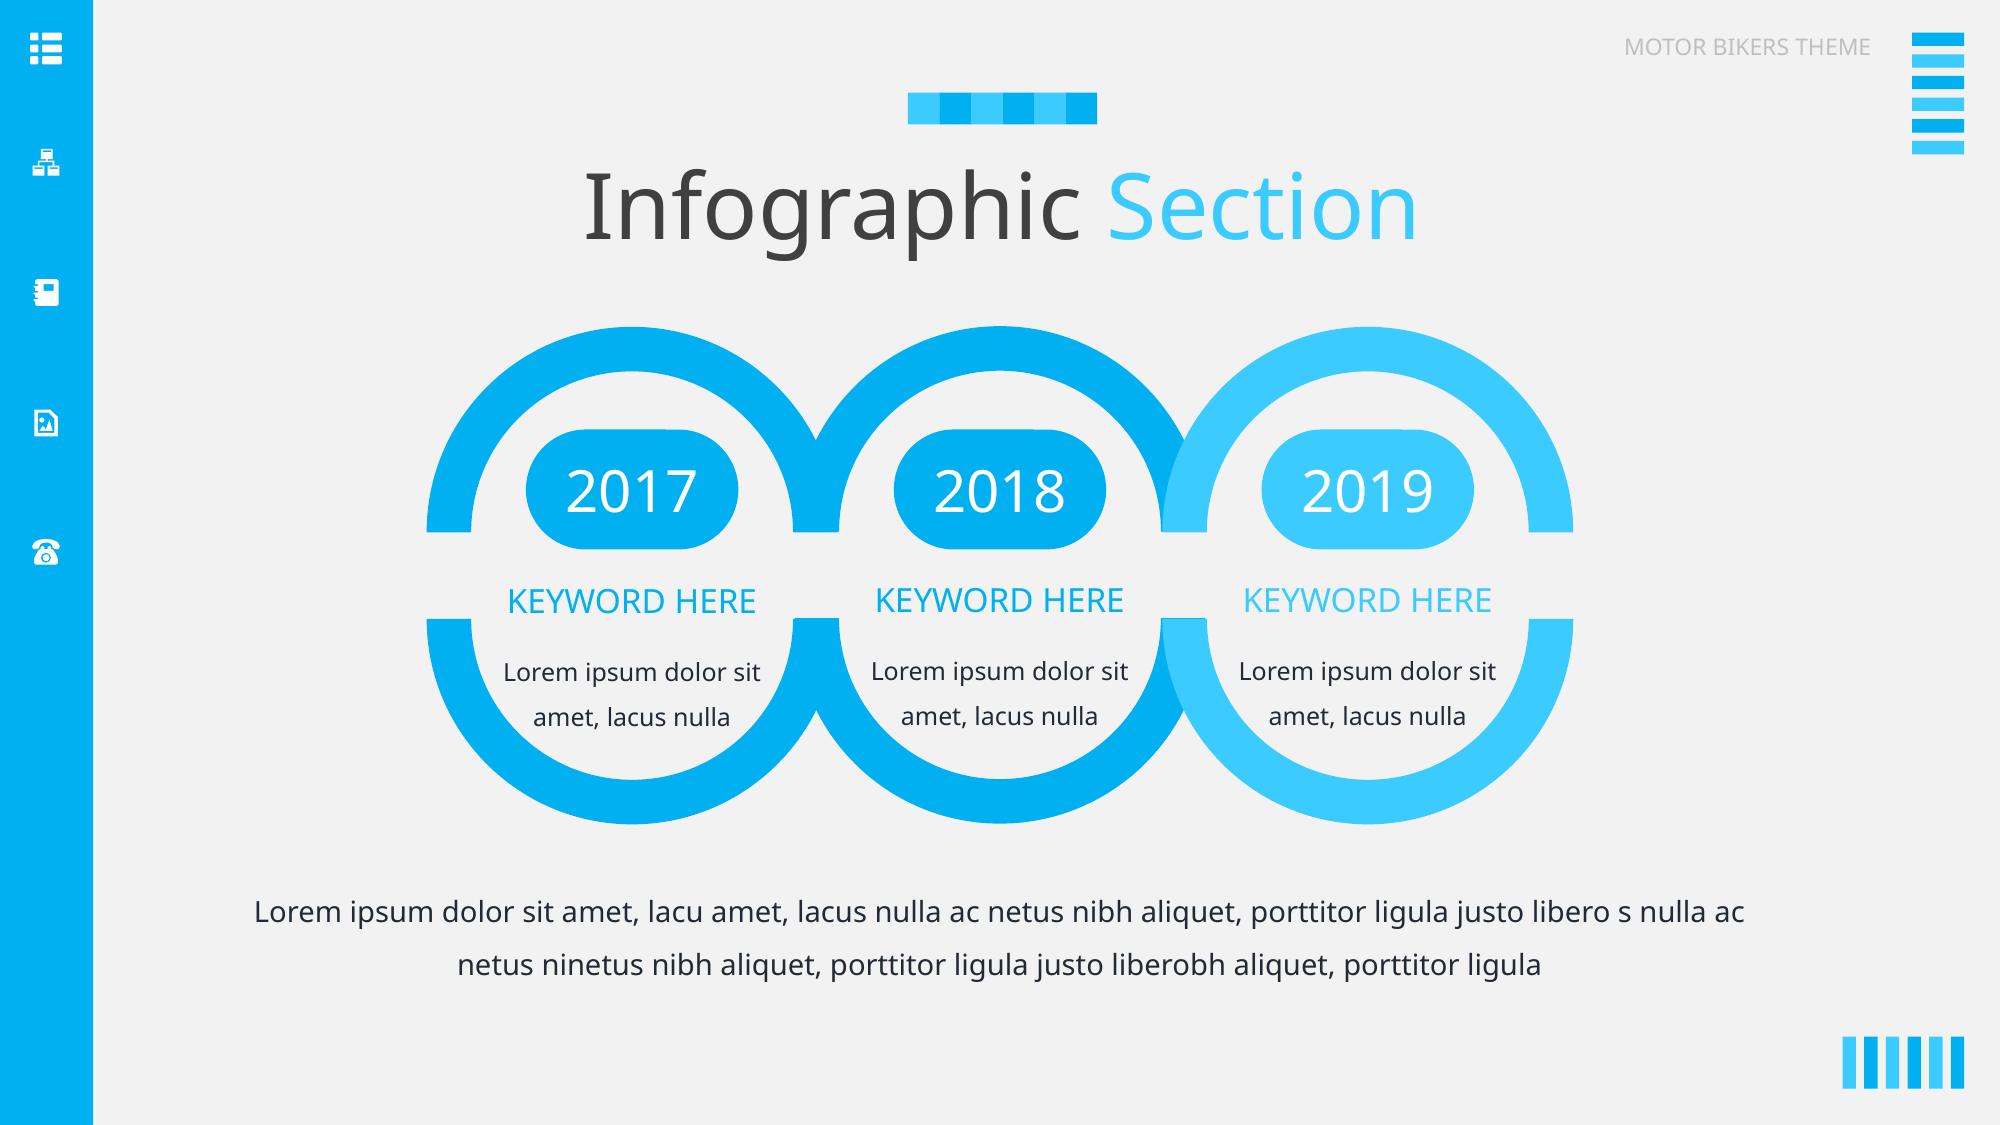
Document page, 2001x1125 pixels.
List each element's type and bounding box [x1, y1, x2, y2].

text_box [0, 0, 1965, 1125]
text_box [907, 92, 1098, 125]
